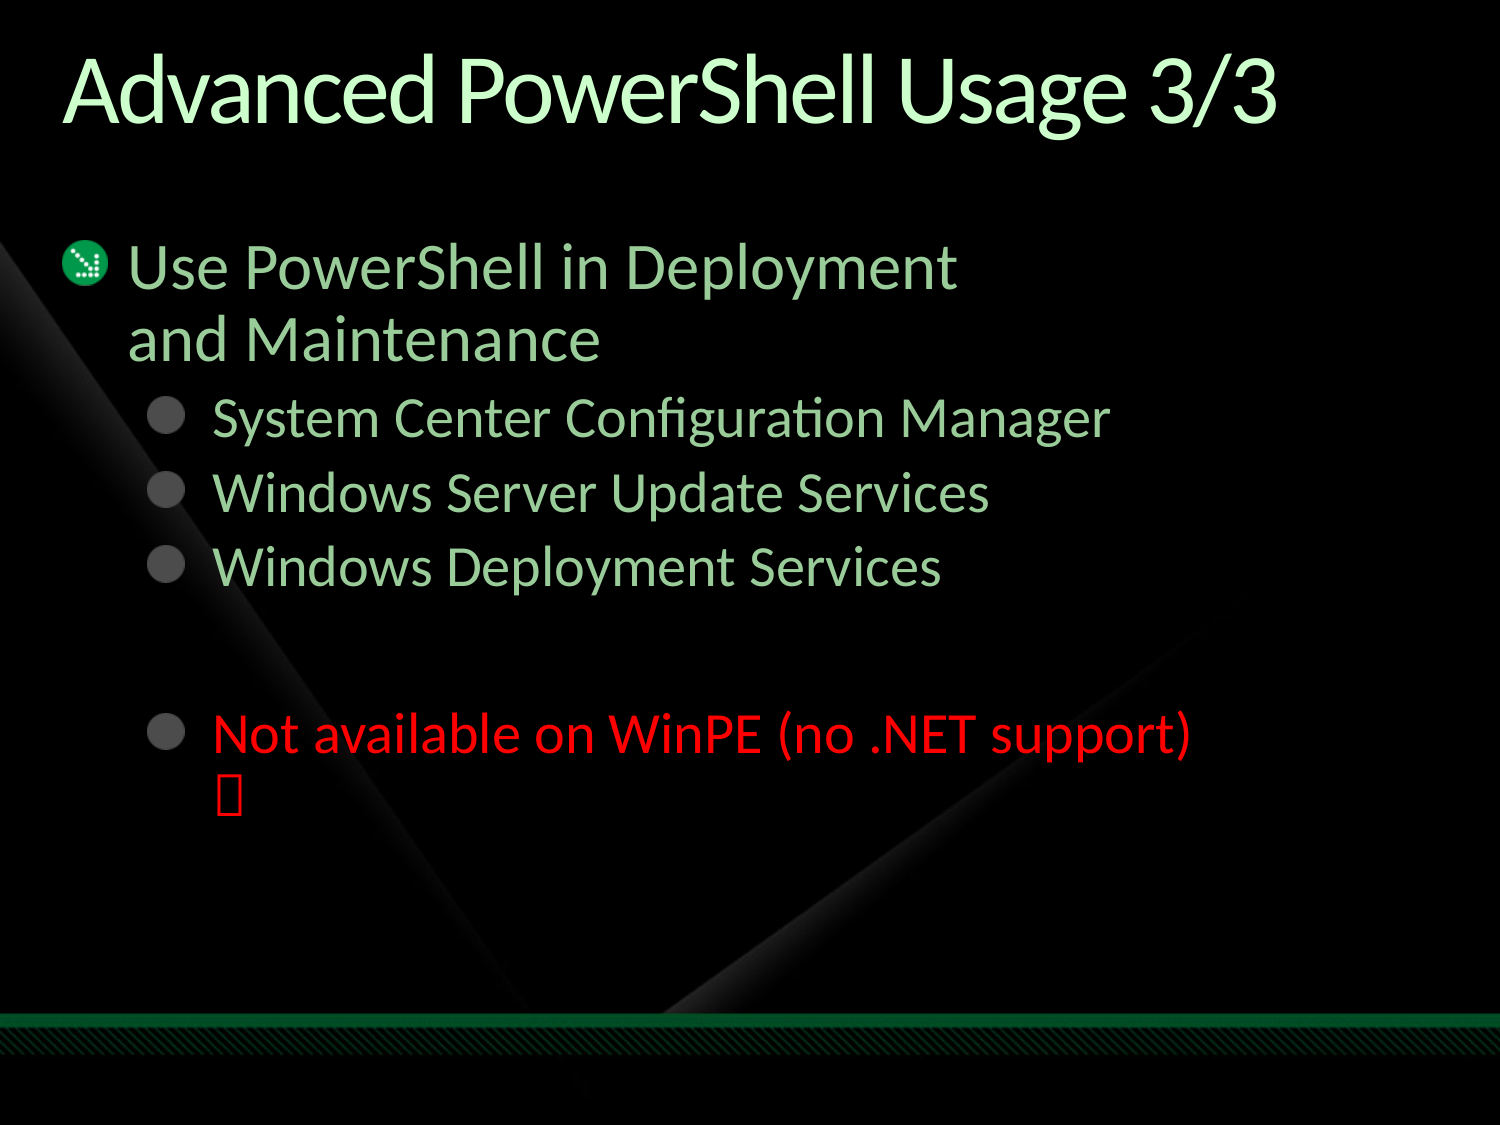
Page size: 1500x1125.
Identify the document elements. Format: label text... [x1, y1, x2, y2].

picture [0, 0, 1500, 1125]
list Use PowerShell in Deployment and Maintenance System Center Configuration Manager Windows Server Update Services Windows Deployment Services Not available on WinPE (no .NET support)  [62, 231, 1438, 595]
title Advanced PowerShell Usage 3/3 [62, 37, 1438, 147]
